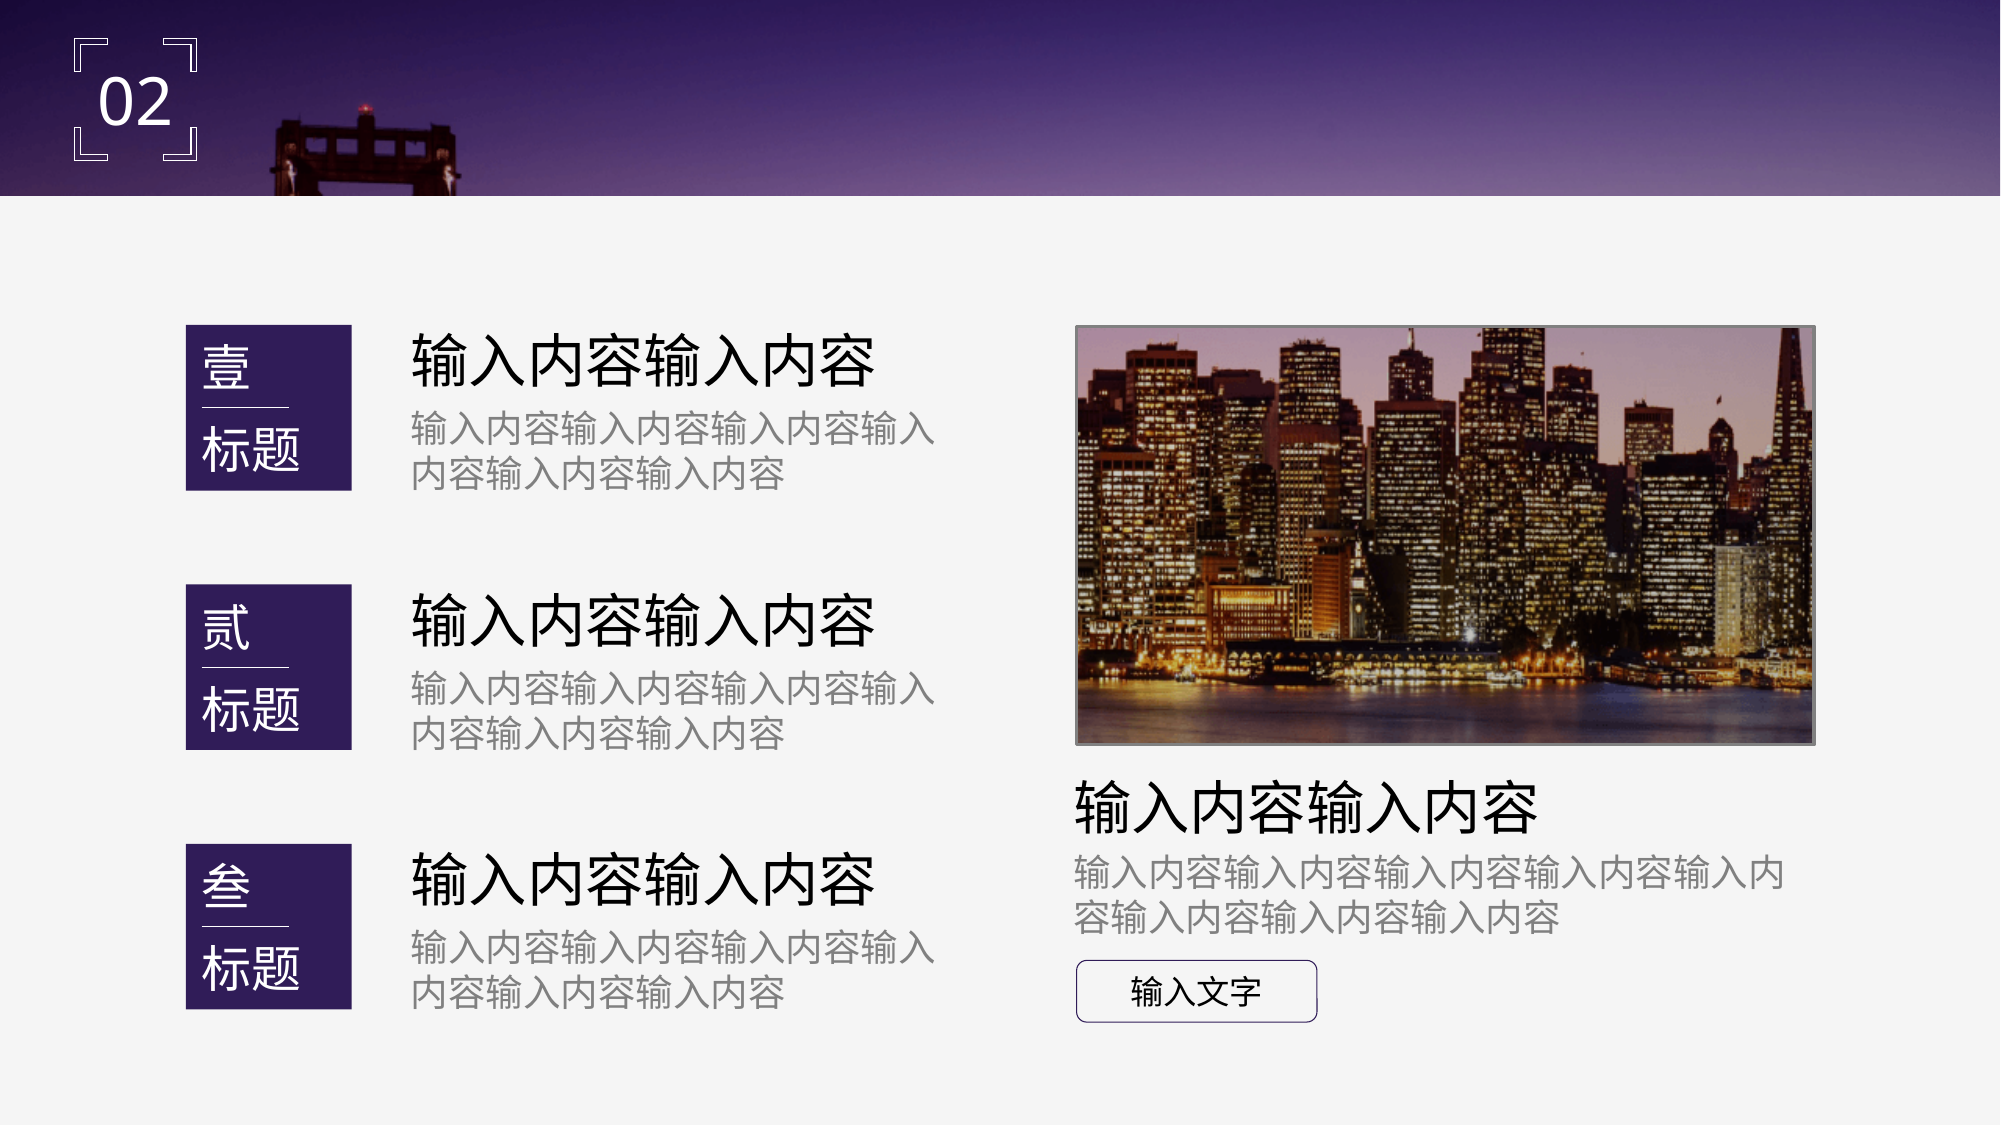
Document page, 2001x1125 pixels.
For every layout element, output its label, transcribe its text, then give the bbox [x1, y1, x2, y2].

text_box 输入内容输入内容 [1058, 763, 1618, 841]
text_box 输入文字 [1075, 959, 1319, 1024]
picture [0, 0, 2001, 196]
picture [1076, 326, 1814, 745]
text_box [74, 38, 197, 161]
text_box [185, 316, 955, 1023]
text_box 输入内容输入内容输入内容输入内容输入内容输入内容输入内容输入内容 [1058, 841, 1814, 947]
